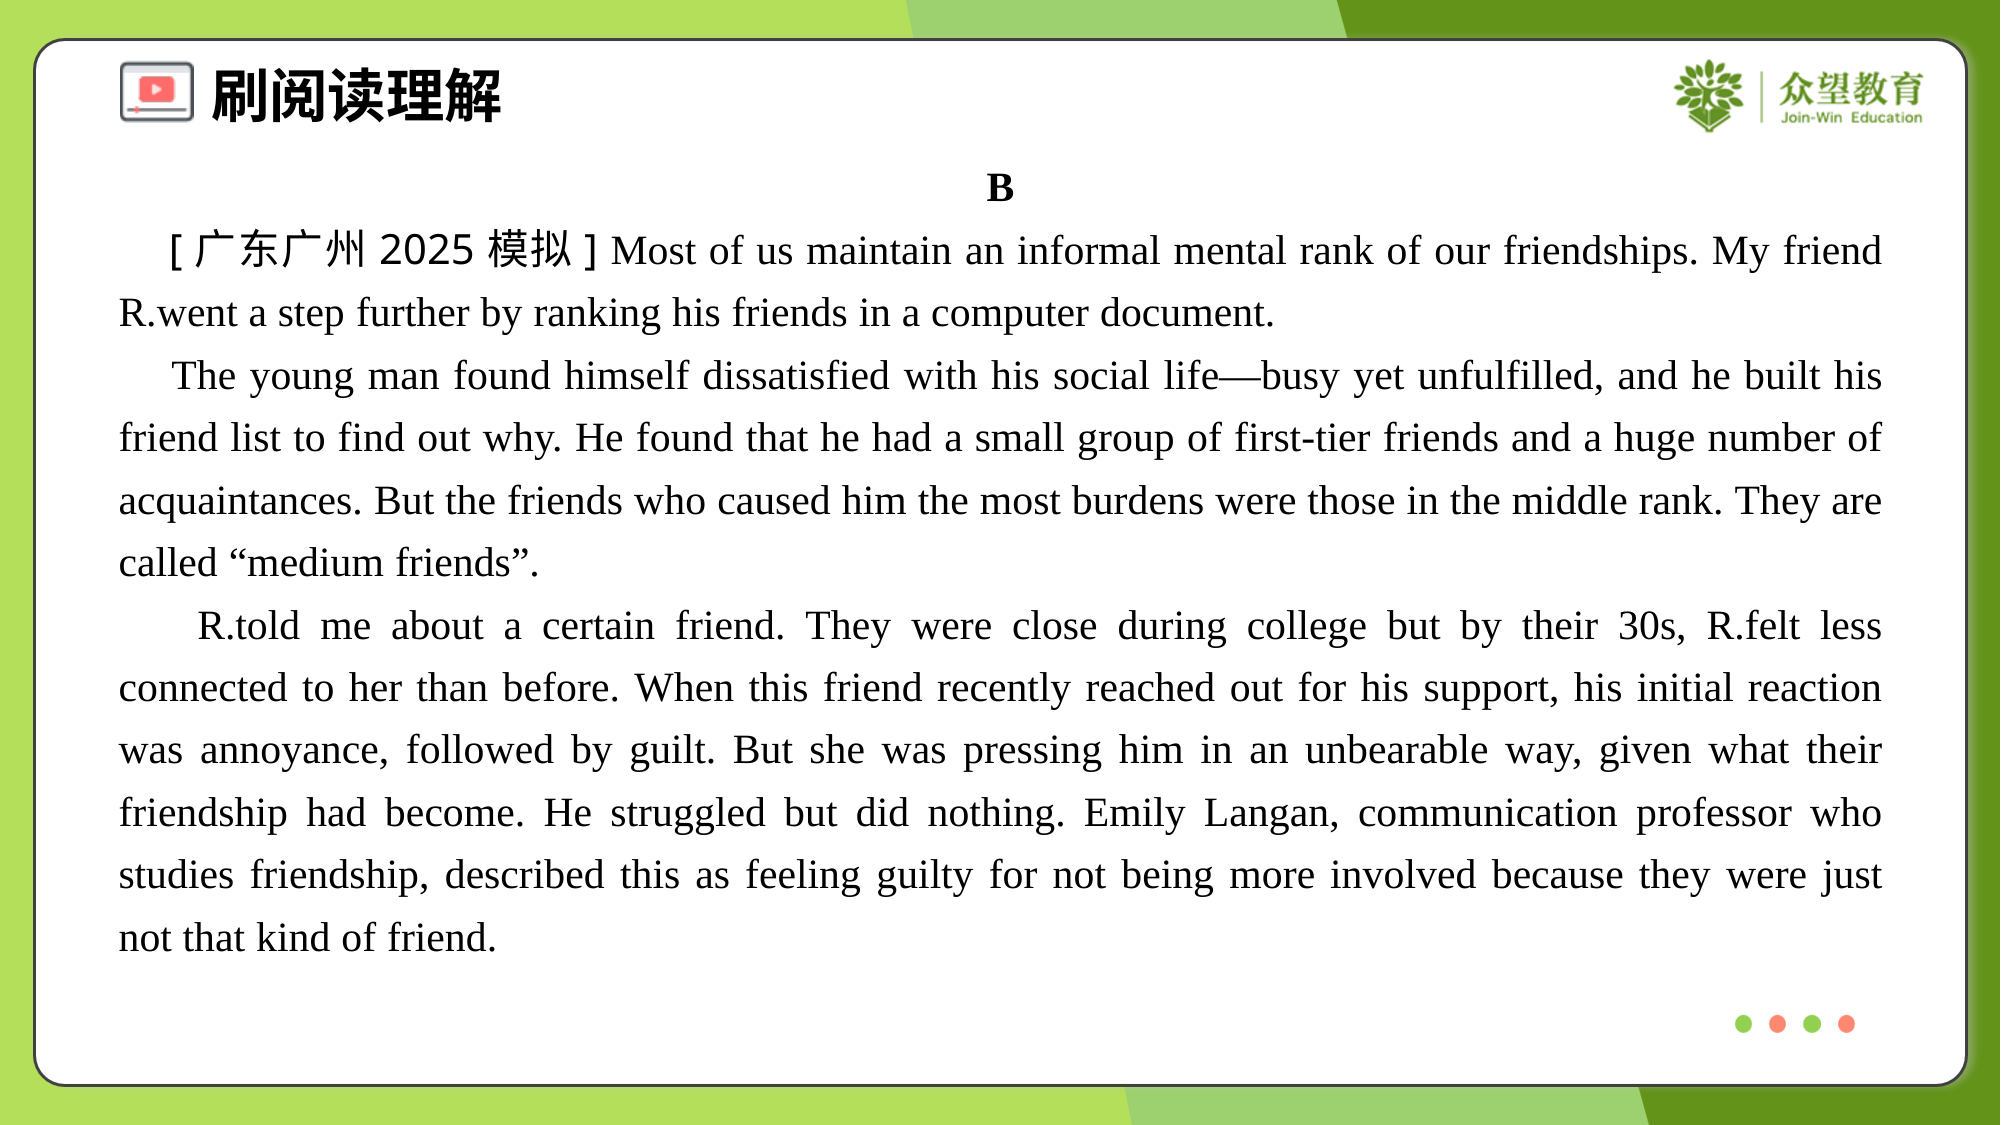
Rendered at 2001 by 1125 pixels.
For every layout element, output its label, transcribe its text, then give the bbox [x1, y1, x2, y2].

picture [0, 0, 2000, 1125]
text_box B [广东广州2025模拟] Most of us maintain an informal mental rank of our friendships. My friend R.went a step further by ranking his friends in a computer document. The young man found himself dissatisfied with his social life—busy yet unfulfilled, and he built his friend list to find out why. He found that he had a small group of first-tier friends and a huge number of acquaintances. But the friends who caused him the most burdens were those in the middle rank. They are called “medium friends”. R.told me about a certain friend. They were close during college but by their 30s, R.felt less connected to her than before. When this friend recently reached out for his support, his initial reaction was annoyance, followed by guilt. But she was pressing him in an unbearable way, given what their friendship had become. He struggled but did nothing. Emily Langan, communication professor who studies friendship, described this as feeling guilty for not being more involved because they were just not that kind of friend. [118, 147, 1883, 961]
